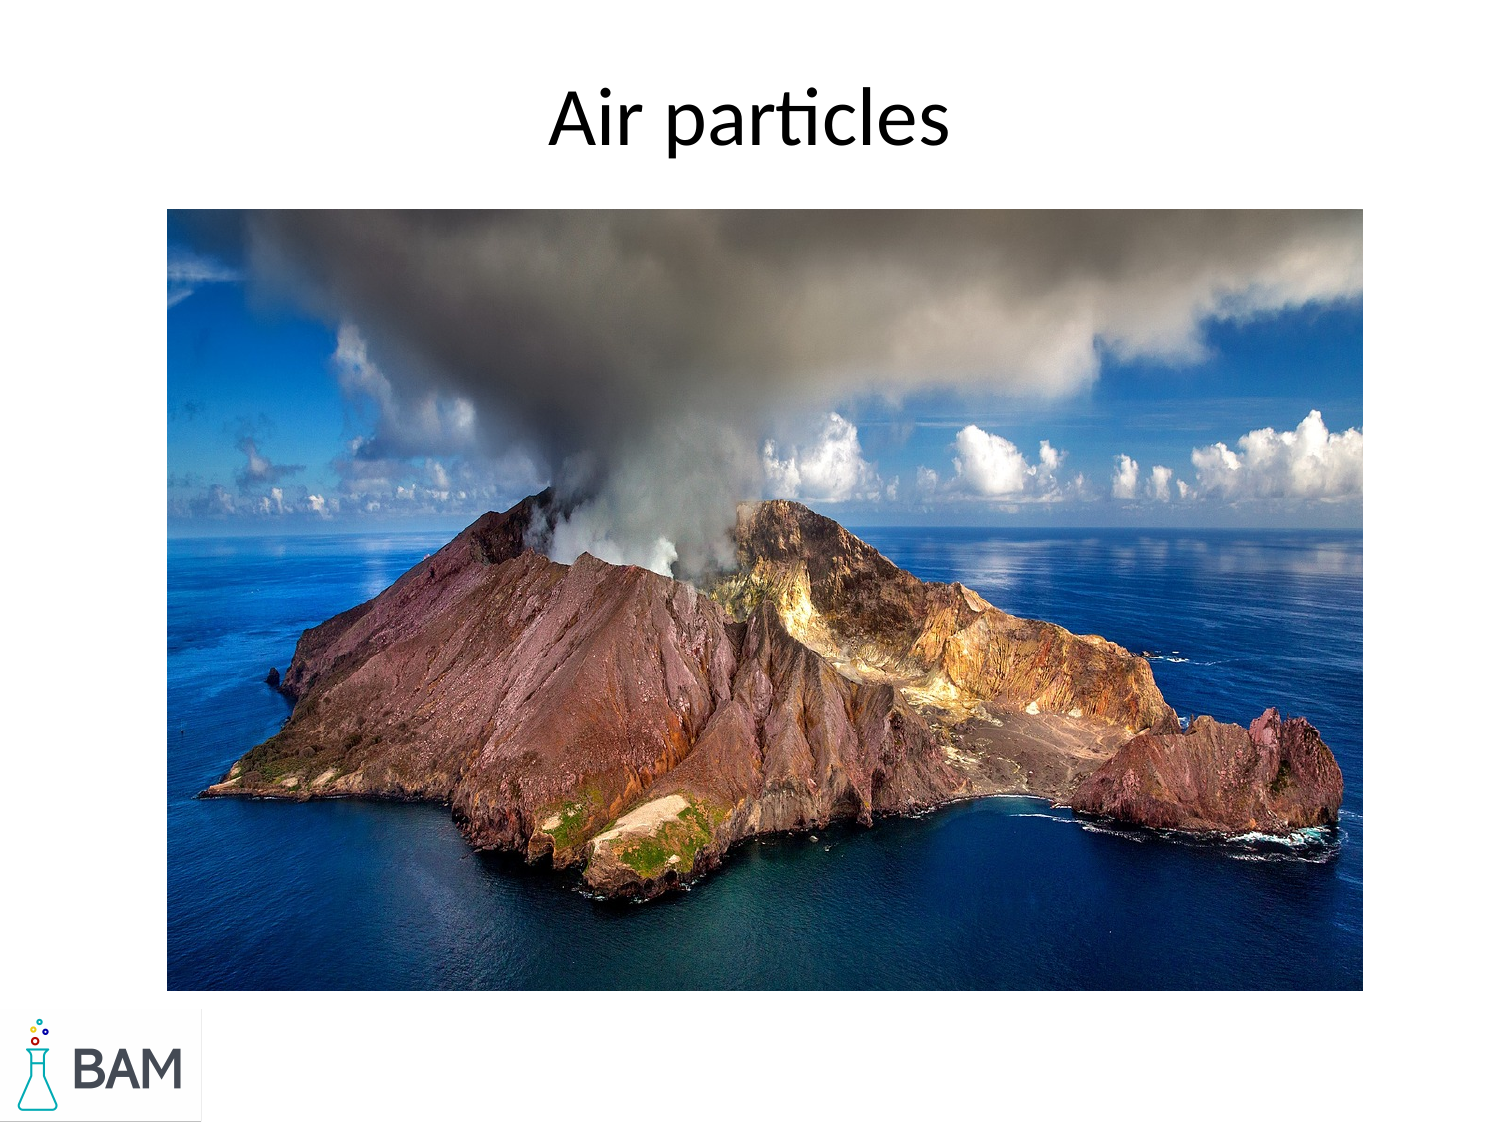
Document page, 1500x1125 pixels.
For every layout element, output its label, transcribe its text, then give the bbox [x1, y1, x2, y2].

text_box Air particles [533, 54, 966, 170]
picture [167, 209, 1363, 991]
picture [0, 1009, 216, 1125]
